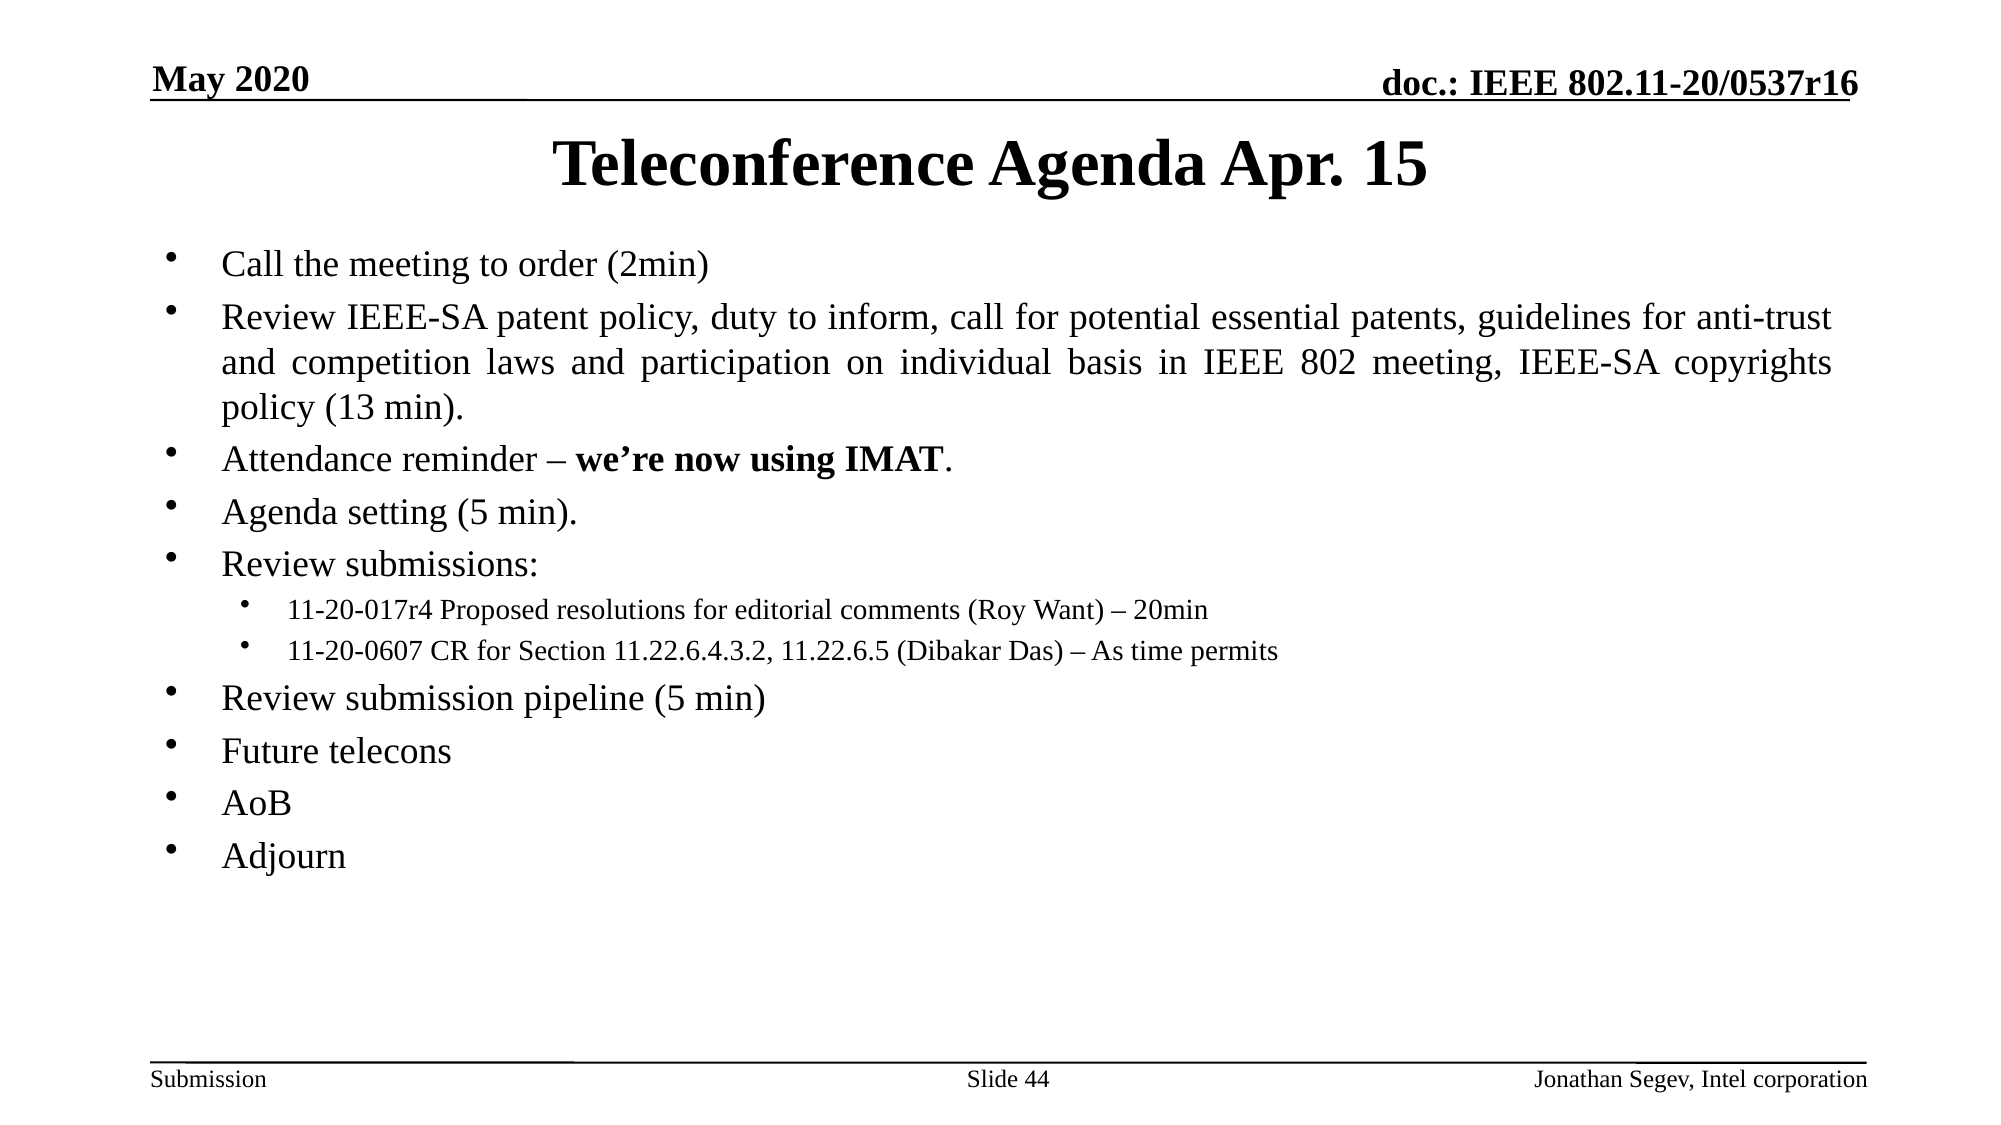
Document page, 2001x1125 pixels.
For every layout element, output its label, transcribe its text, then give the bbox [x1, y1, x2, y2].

list Call the meeting to order (2min) Review IEEE-SA patent policy, duty to inform, call for potential essential patents, guidelines for anti-trust and competition laws and participation on individual basis in IEEE 802 meeting, IEEE-SA copyrights policy (13 min). Attendance reminder – we’re now using IMAT. Agenda setting (5 min). Review submissions: 11-20-017r4 Proposed resolutions for editorial comments (Roy Want) – 20min 11-20-0607 CR for Section 11.22.6.4.3.2, 11.22.6.5 (Dibakar Das) – As time permits Review submission pipeline (5 min) Future telecons AoB Adjourn [149, 231, 1850, 1000]
title Teleconference Agenda Apr. 15 [149, 112, 1850, 205]
slide_number Slide 44 [950, 1061, 1067, 1123]
footer Jonathan Segev, Intel corporation [1171, 1061, 1869, 1093]
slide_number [152, 54, 563, 100]
